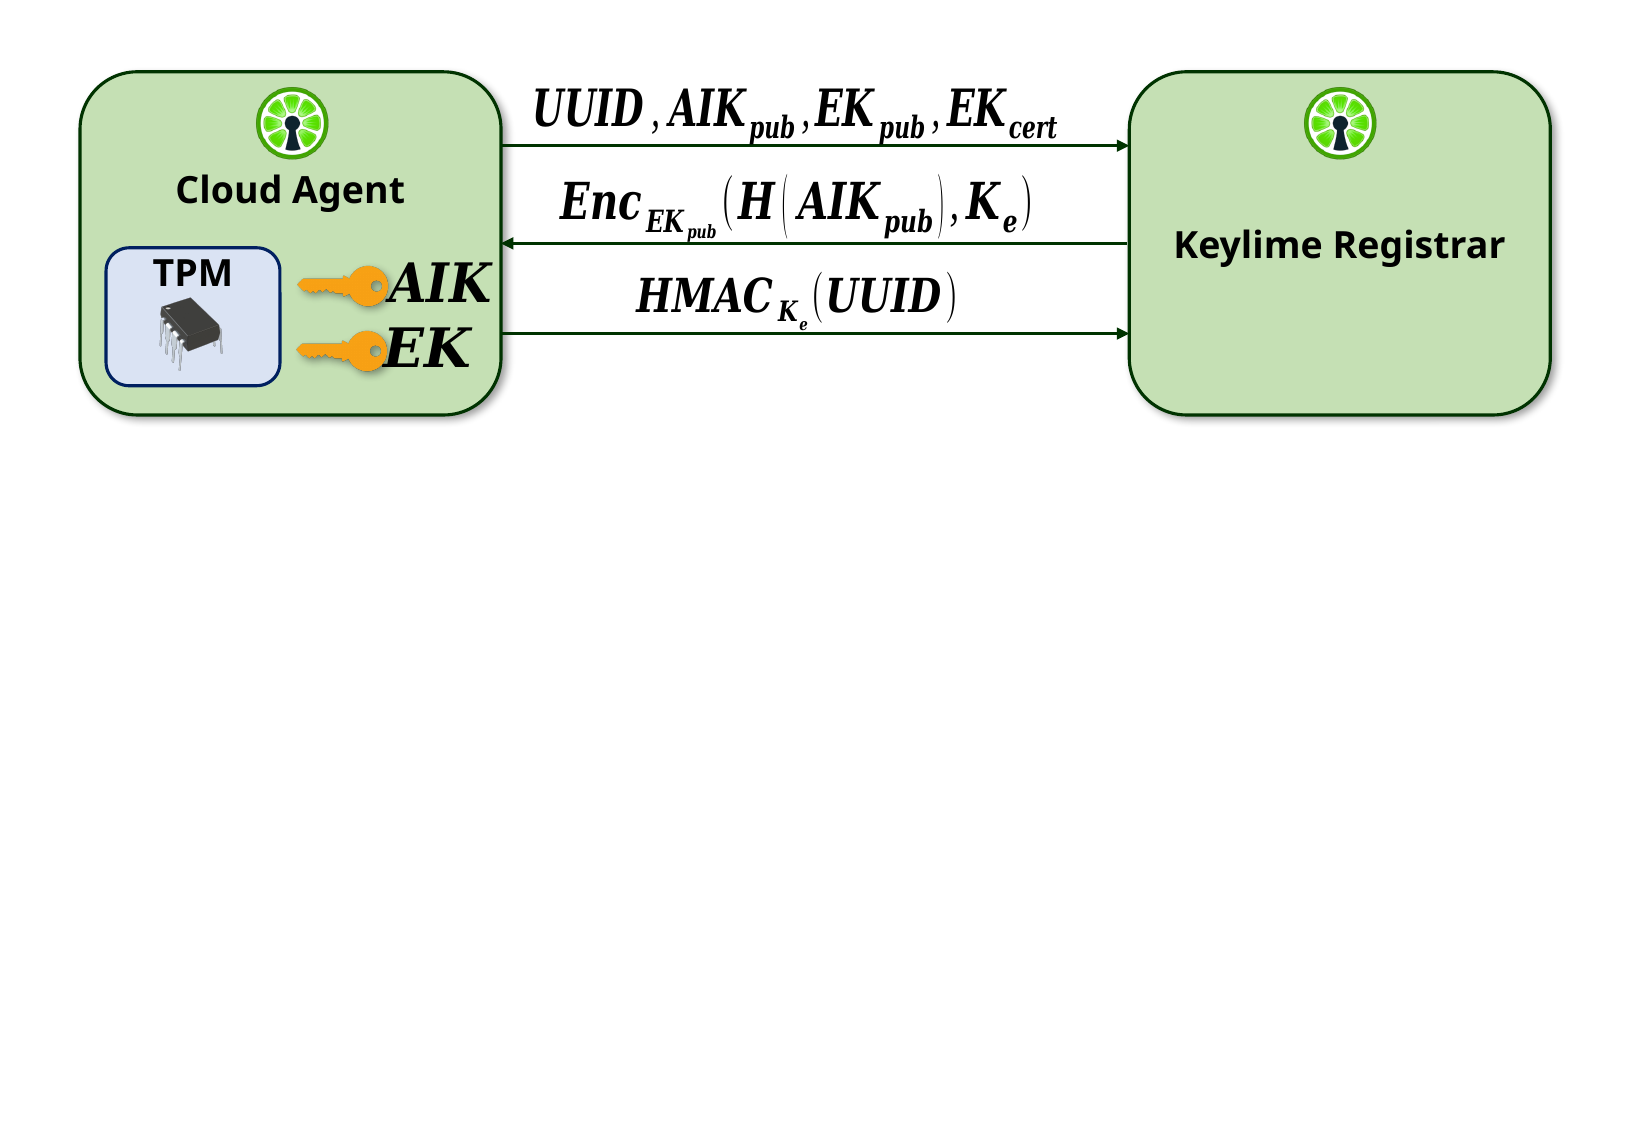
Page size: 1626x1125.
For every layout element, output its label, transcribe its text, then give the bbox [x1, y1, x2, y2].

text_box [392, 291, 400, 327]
picture [152, 293, 232, 374]
text_box Keylime Registrar [1128, 70, 1552, 417]
picture [292, 256, 392, 315]
picture [1302, 85, 1378, 161]
picture [291, 321, 391, 380]
text_box TPM [105, 246, 282, 387]
text_box Cloud Agent [78, 70, 503, 417]
picture [254, 85, 330, 161]
